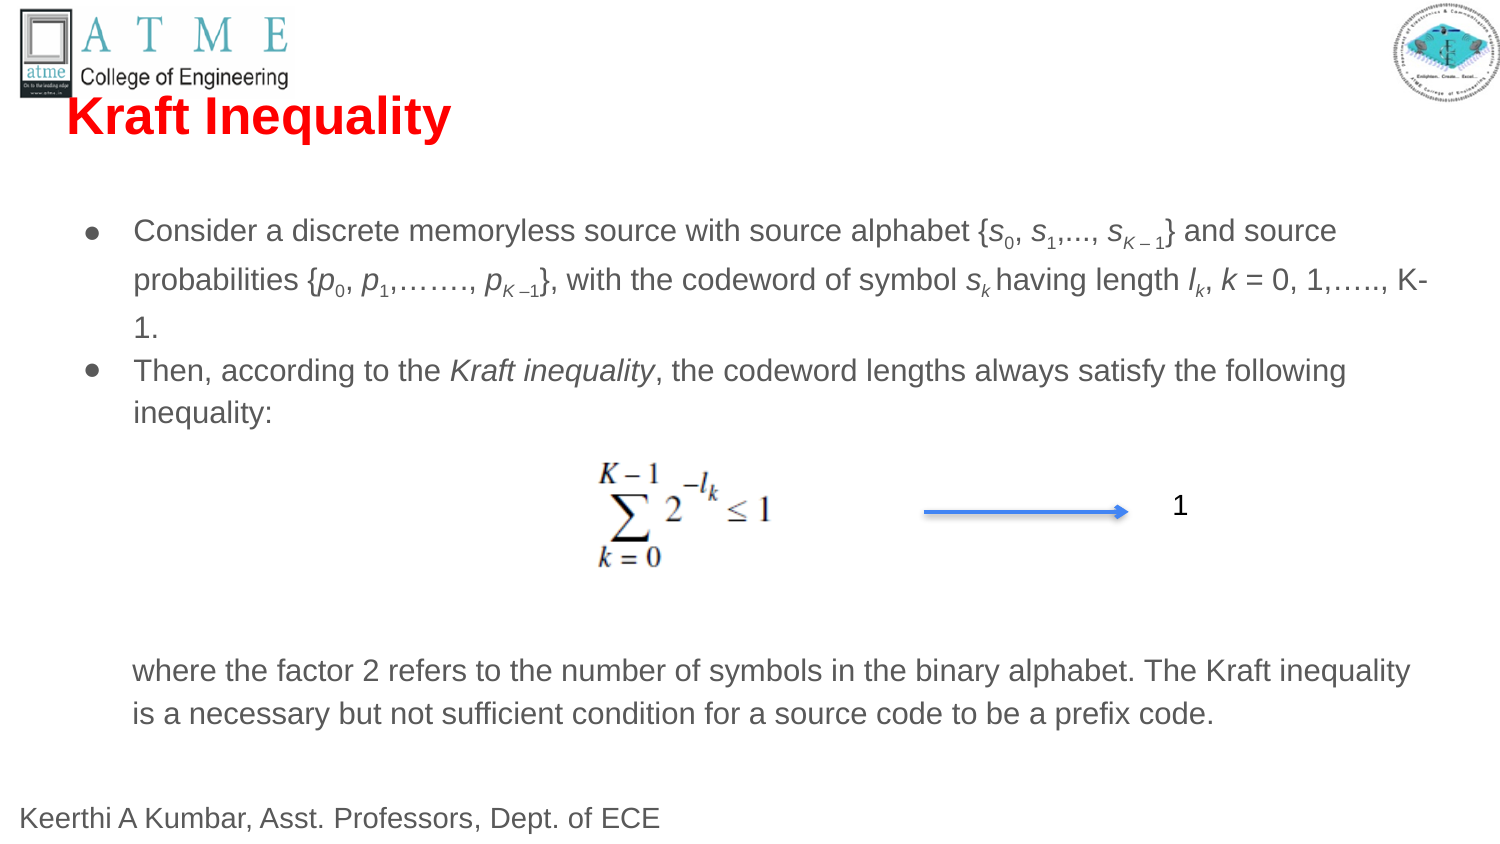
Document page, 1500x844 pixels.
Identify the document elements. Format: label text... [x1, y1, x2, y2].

picture [1389, 1, 1500, 104]
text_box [923, 478, 1228, 530]
title Kraft Inequality [51, 66, 1449, 161]
picture [561, 441, 817, 583]
picture [17, 6, 295, 99]
list Consider a discrete memoryless source with source alphabet {s0, s1,..., sK – 1} and source probabilities {p0, p1,……., pK –1}, with the codeword of symbol sk having length lk, k = 0, 1,….., K-1. Then, according to the Kraft inequality, the codeword lengths always satisfy the following inequality: where the factor 2 refers to the number of symbols in the binary alphabet. The Kraft inequality is a necessary but not sufficient condition for a source code to be a prefix code. [51, 189, 1449, 750]
